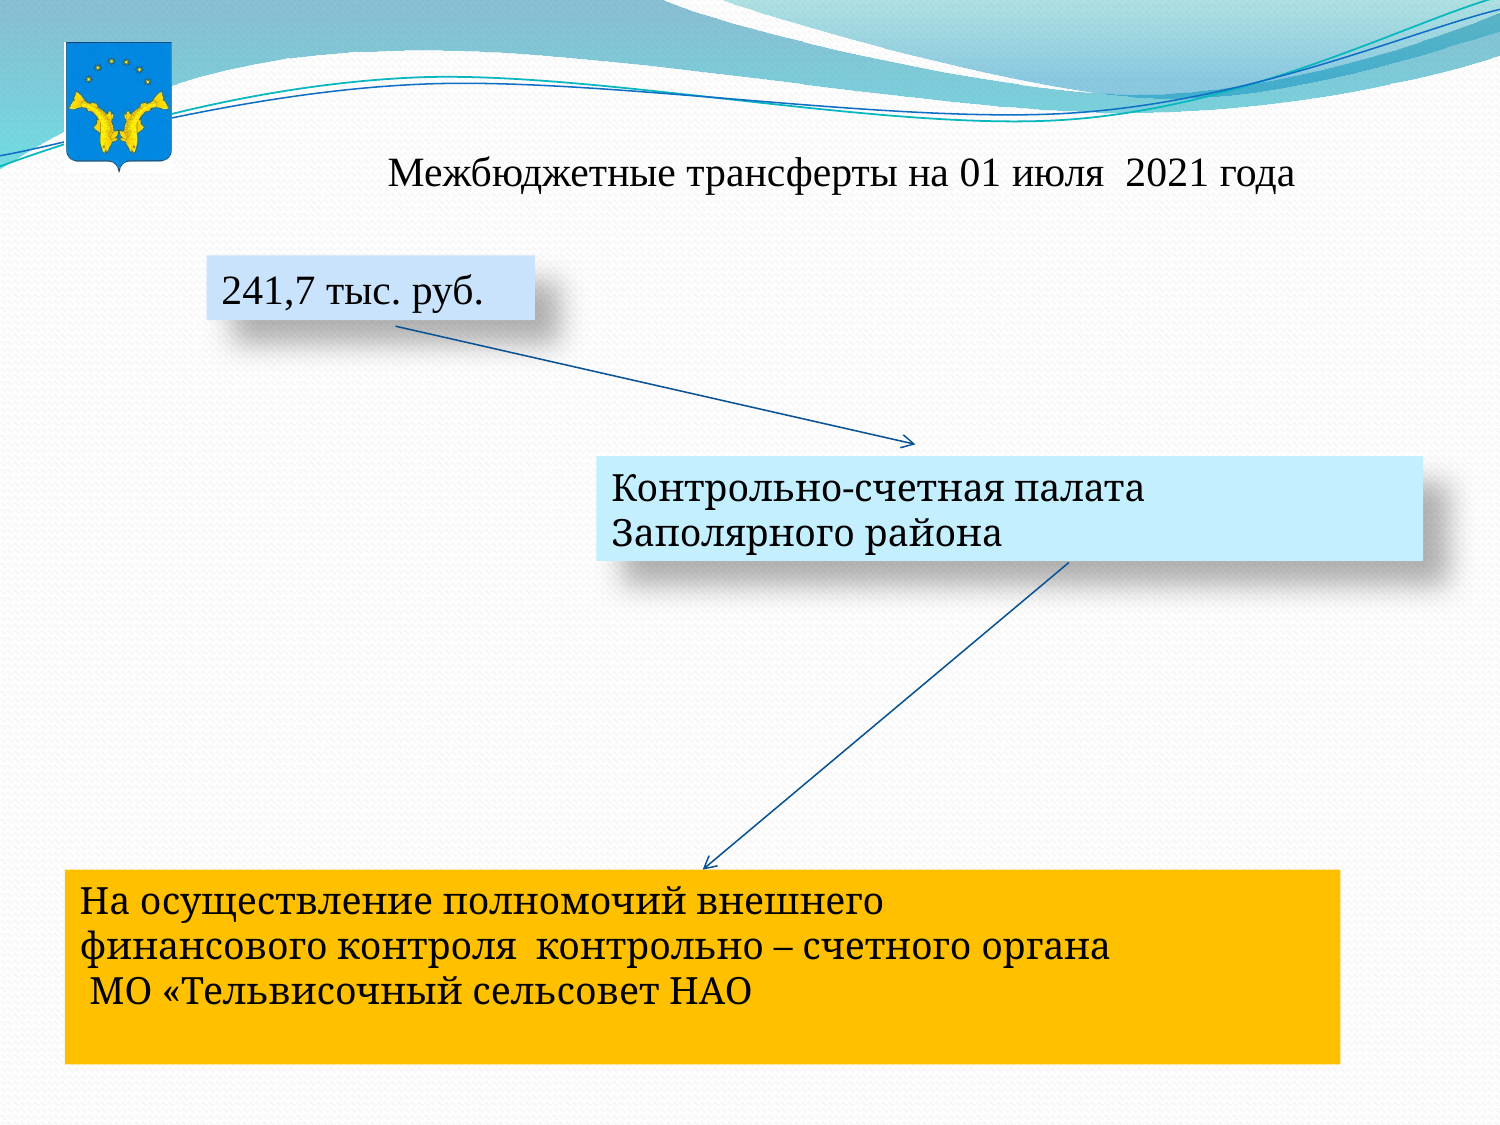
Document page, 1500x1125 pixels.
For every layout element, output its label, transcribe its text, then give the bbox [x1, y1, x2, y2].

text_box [395, 325, 916, 445]
text_box Контрольно-счетная палата Заполярного района [596, 456, 1424, 561]
text_box Межбюджетные трансферты на 01 июля 2021 года [183, 137, 1500, 202]
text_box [702, 562, 1070, 870]
text_box 241,7 тыс. руб. [206, 255, 535, 321]
text_box На осуществление полномочий внешнего финансового контроля контрольно – счетного органа МО «Тельвисочный сельсовет НАО [64, 869, 1341, 1065]
picture [64, 42, 172, 173]
